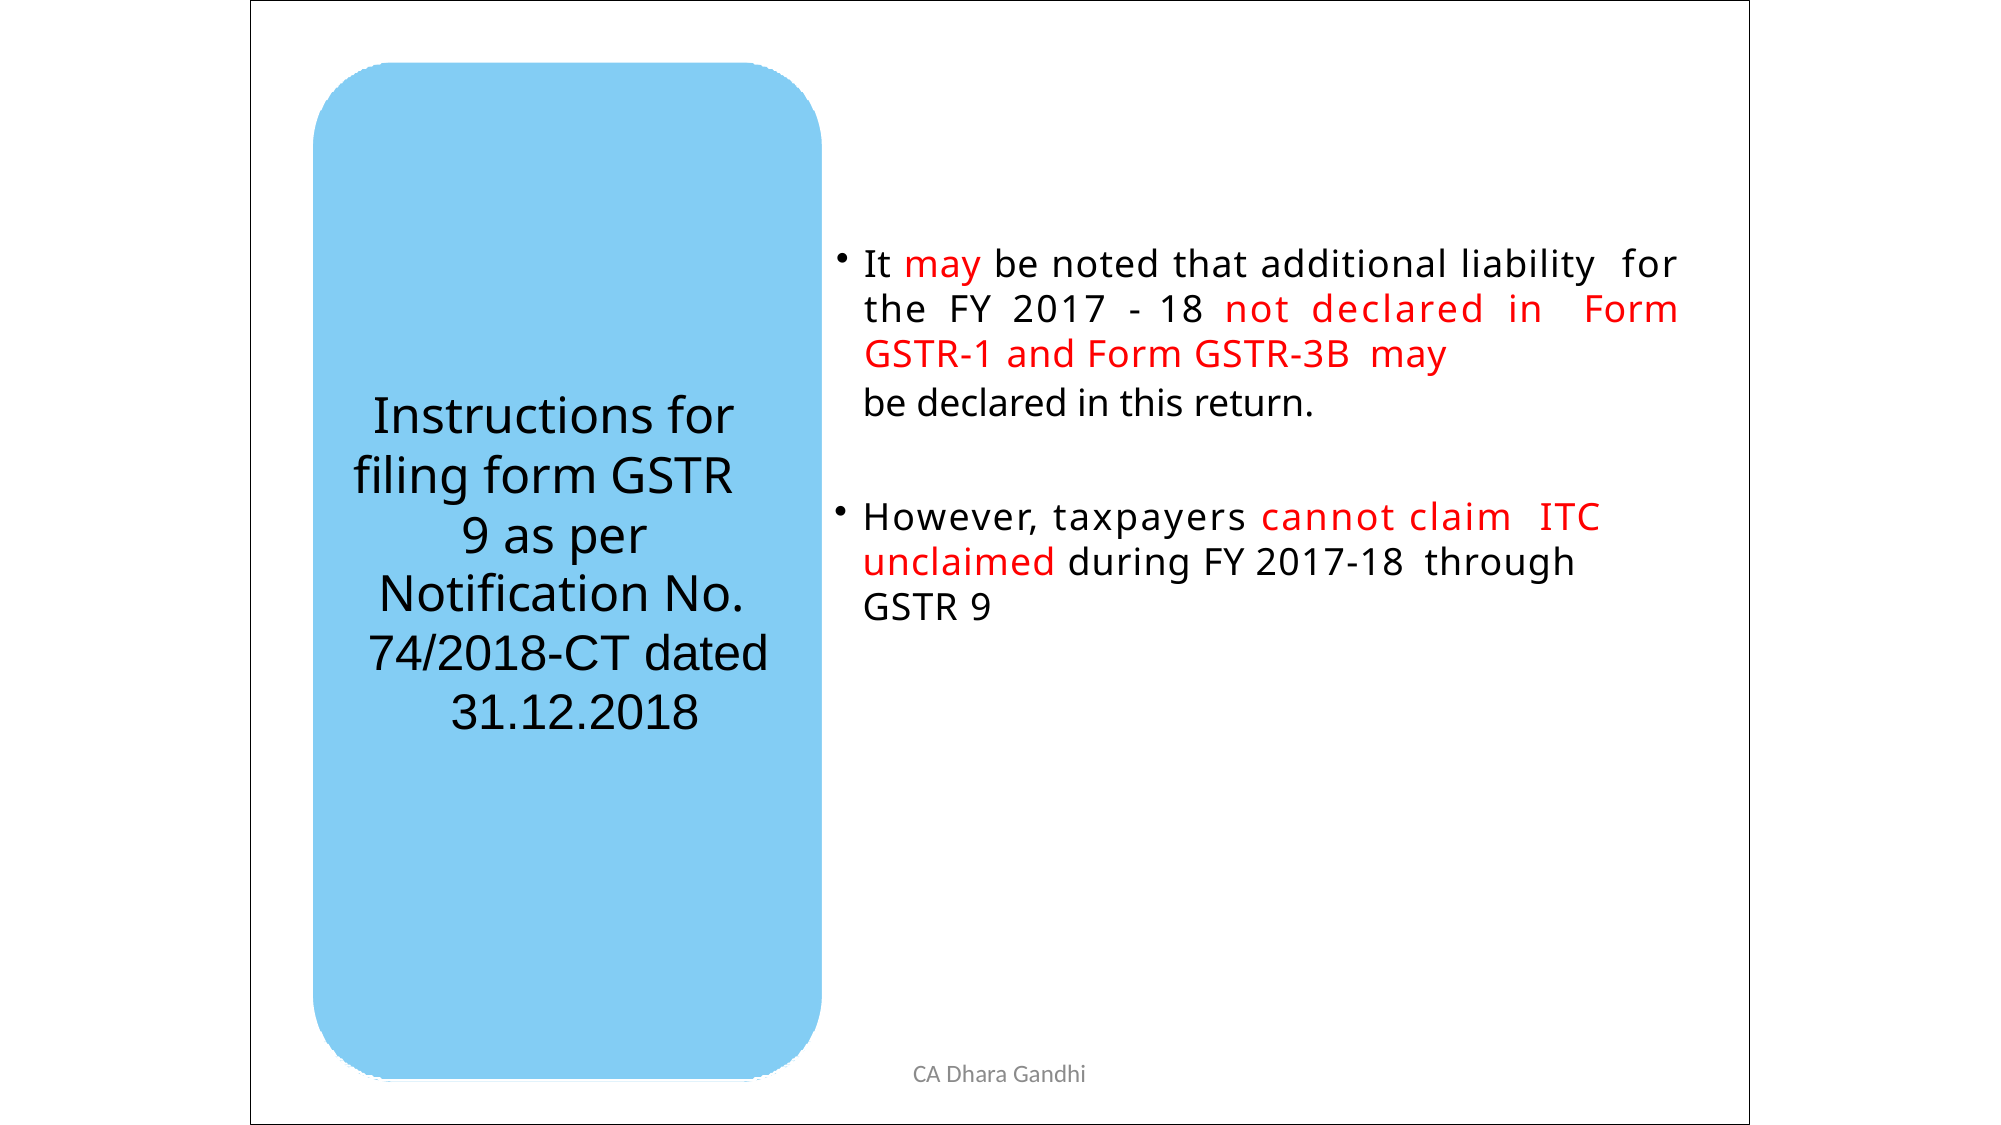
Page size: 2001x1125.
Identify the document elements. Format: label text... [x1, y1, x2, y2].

text_box [250, 0, 1750, 1125]
footer CA Dhara Gandhi [662, 1042, 1338, 1103]
